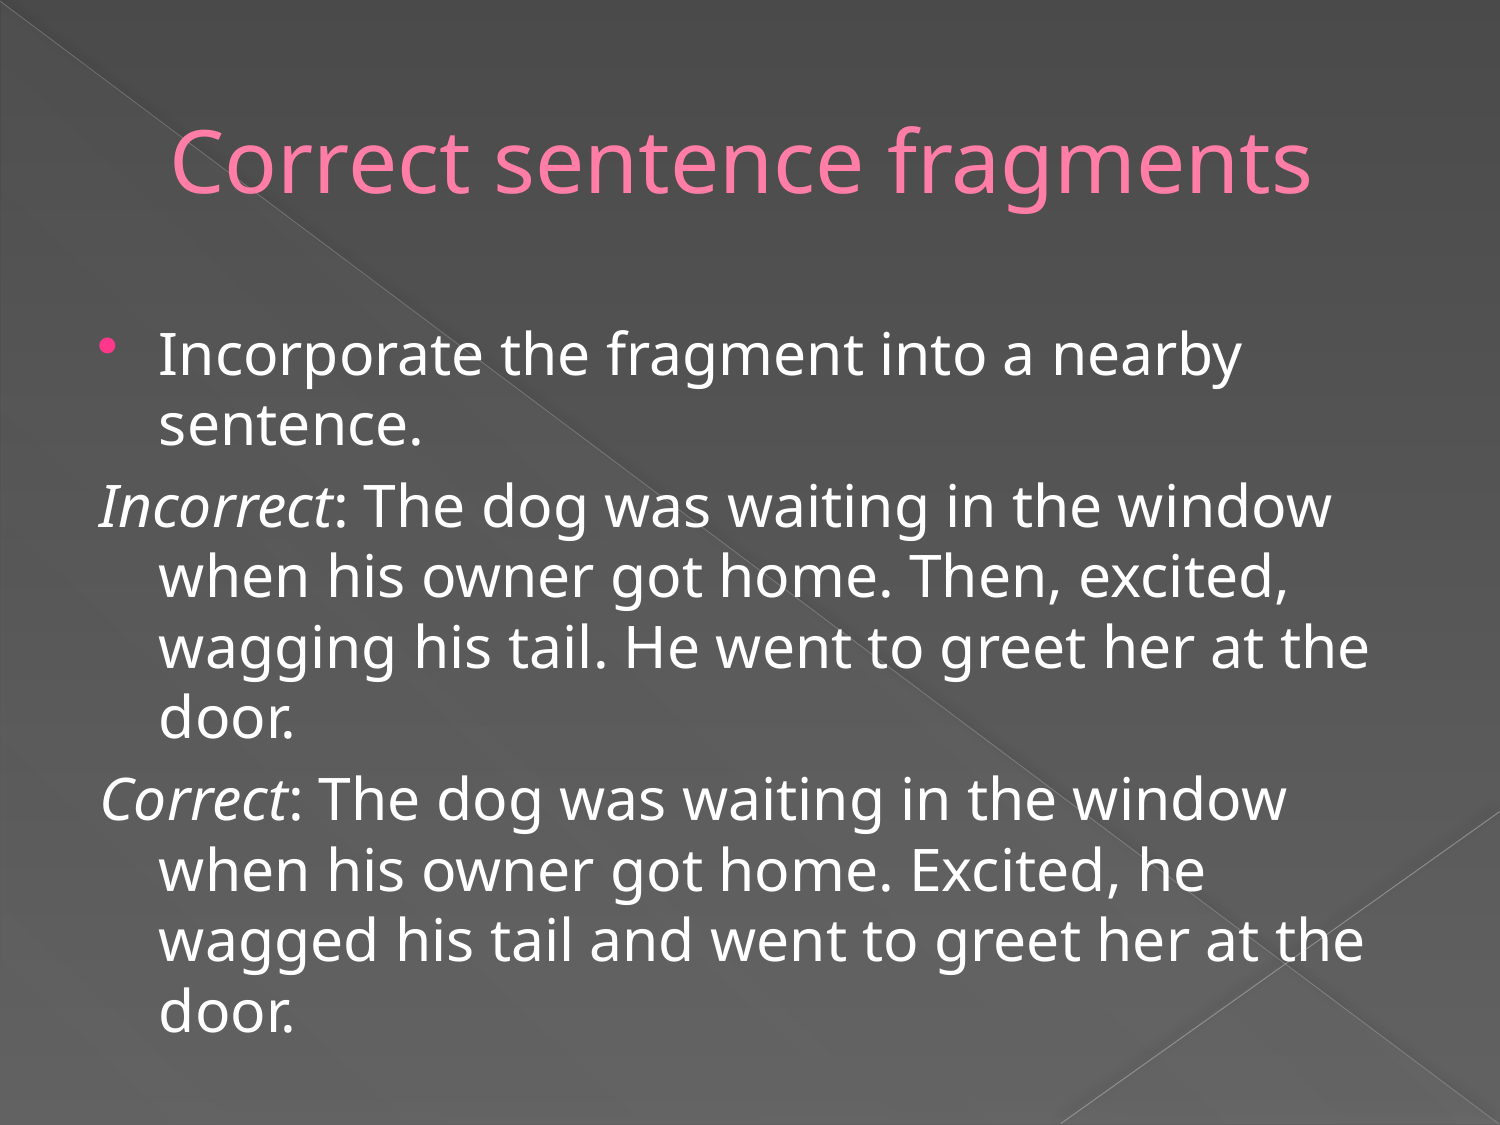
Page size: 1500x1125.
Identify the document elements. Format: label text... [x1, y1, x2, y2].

title Correct sentence fragments [75, 43, 1425, 274]
list Incorporate the fragment into a nearby sentence. Incorrect: The dog was waiting in the window when his owner got home. Then, excited, wagging his tail. He went to greet her at the door. Correct: The dog was waiting in the window when his owner got home. Excited, he wagged his tail and went to greet her at the door. [75, 308, 1425, 1059]
